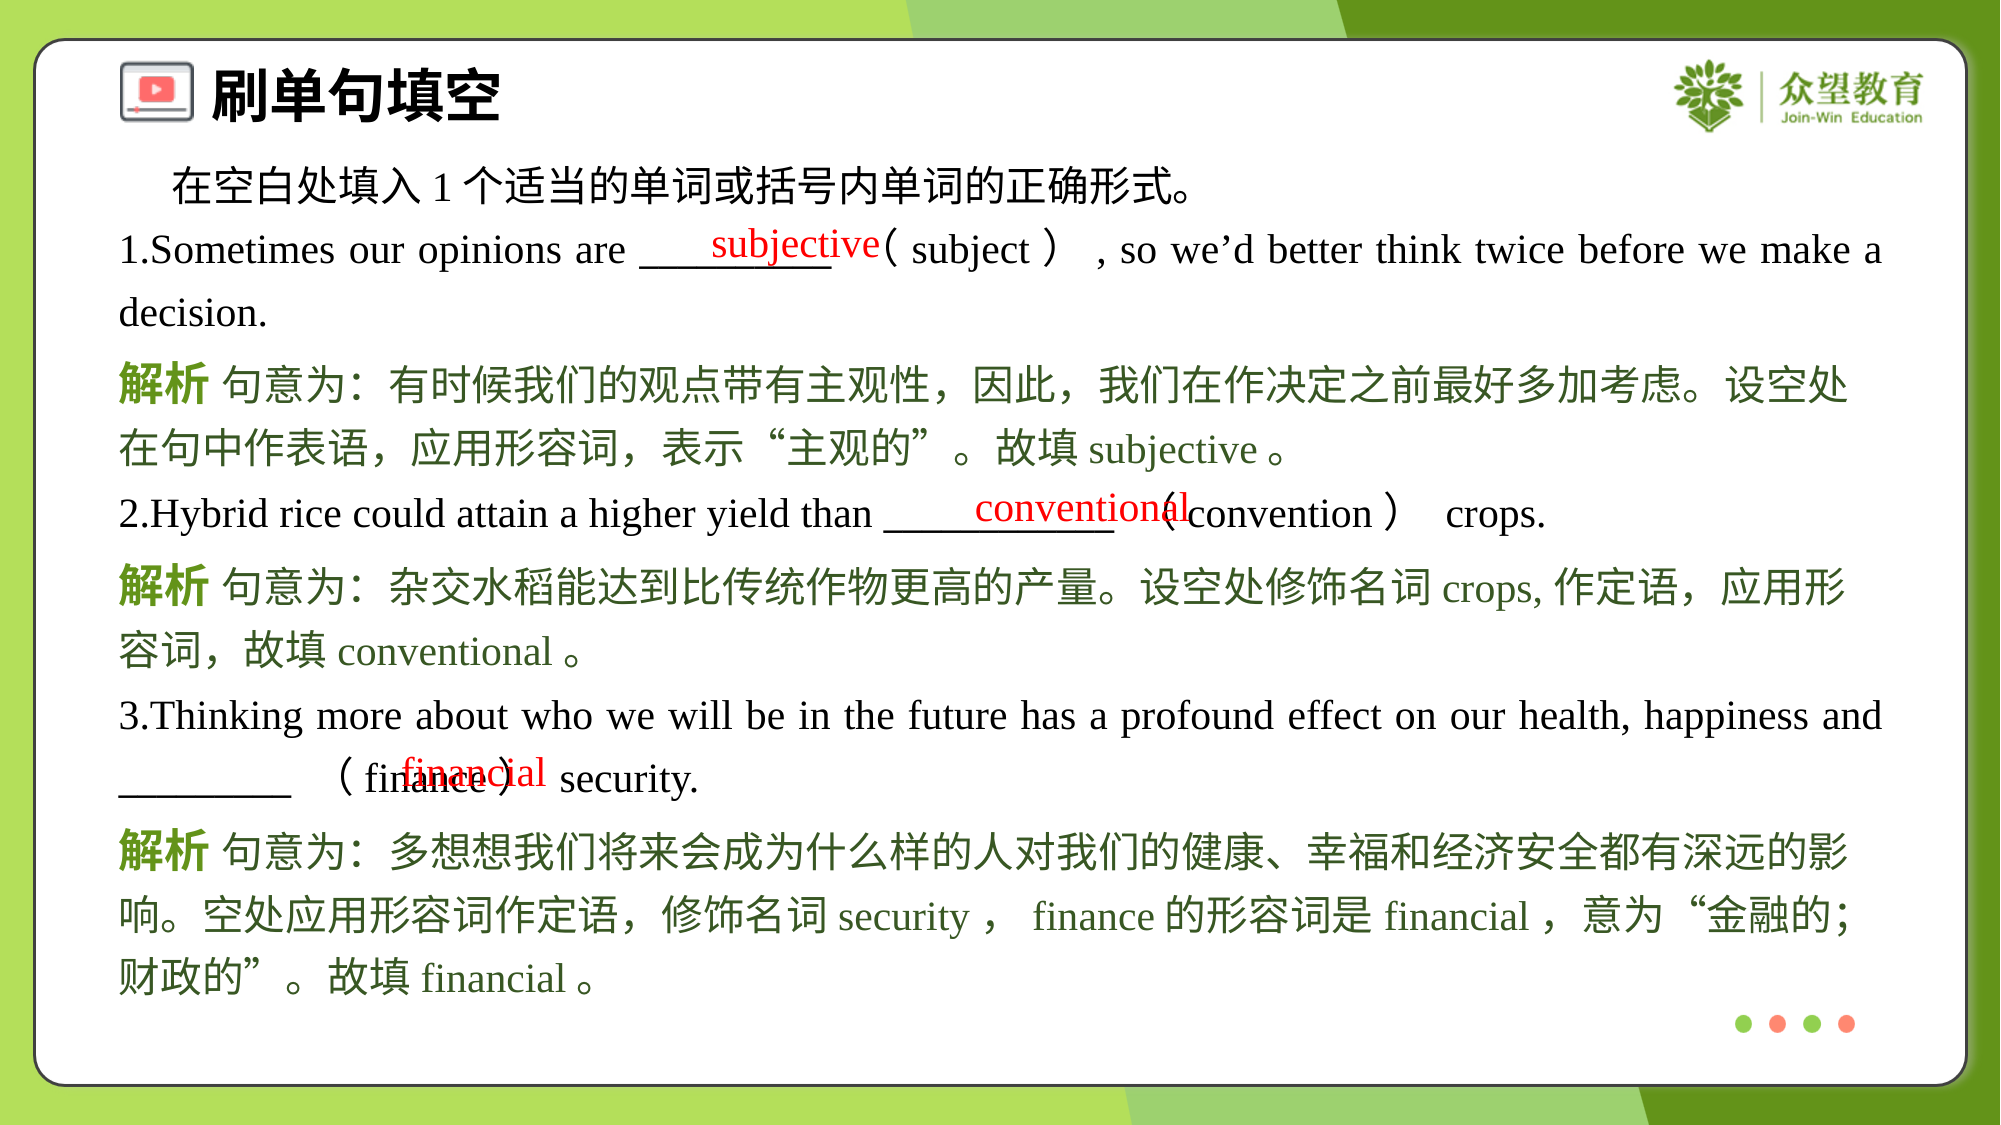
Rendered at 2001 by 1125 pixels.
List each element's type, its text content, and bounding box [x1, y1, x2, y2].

text_box 解析 句意为：杂交水稻能达到比传统作物更高的产量。设空处修饰名词crops,作定语，应用形容词，故填conventional。 [118, 542, 1883, 670]
text_box financial [396, 731, 551, 790]
text_box 解析 句意为：多想想我们将来会成为什么样的人对我们的健康、幸福和经济安全都有深远的影响。空处应用形容词作定语，修饰名词security，finance的形容词是financial，意为“金融的；财政的”。故填financial。 [118, 807, 1883, 997]
picture [0, 0, 2000, 1125]
text_box 3.Thinking more about who we will be in the future has a profound effect on our health, happiness and _________ （finance） security. [118, 675, 1883, 796]
text_box 在空白处填入1个适当的单词或括号内单词的正确形式。 1.Sometimes our opinions are __________ （subject）, so we’d better think twice before we make a decision. [118, 146, 1883, 329]
text_box subjective [706, 203, 885, 261]
text_box 解析 句意为：有时候我们的观点带有主观性，因此，我们在作决定之前最好多加考虑。设空处在句中作表语，应用形容词，表示“主观的”。故填subjective。 [118, 340, 1883, 468]
text_box 2.Hybrid rice could attain a higher yield than ____________ （convention） crops. [118, 473, 1883, 531]
text_box conventional [970, 467, 1195, 525]
